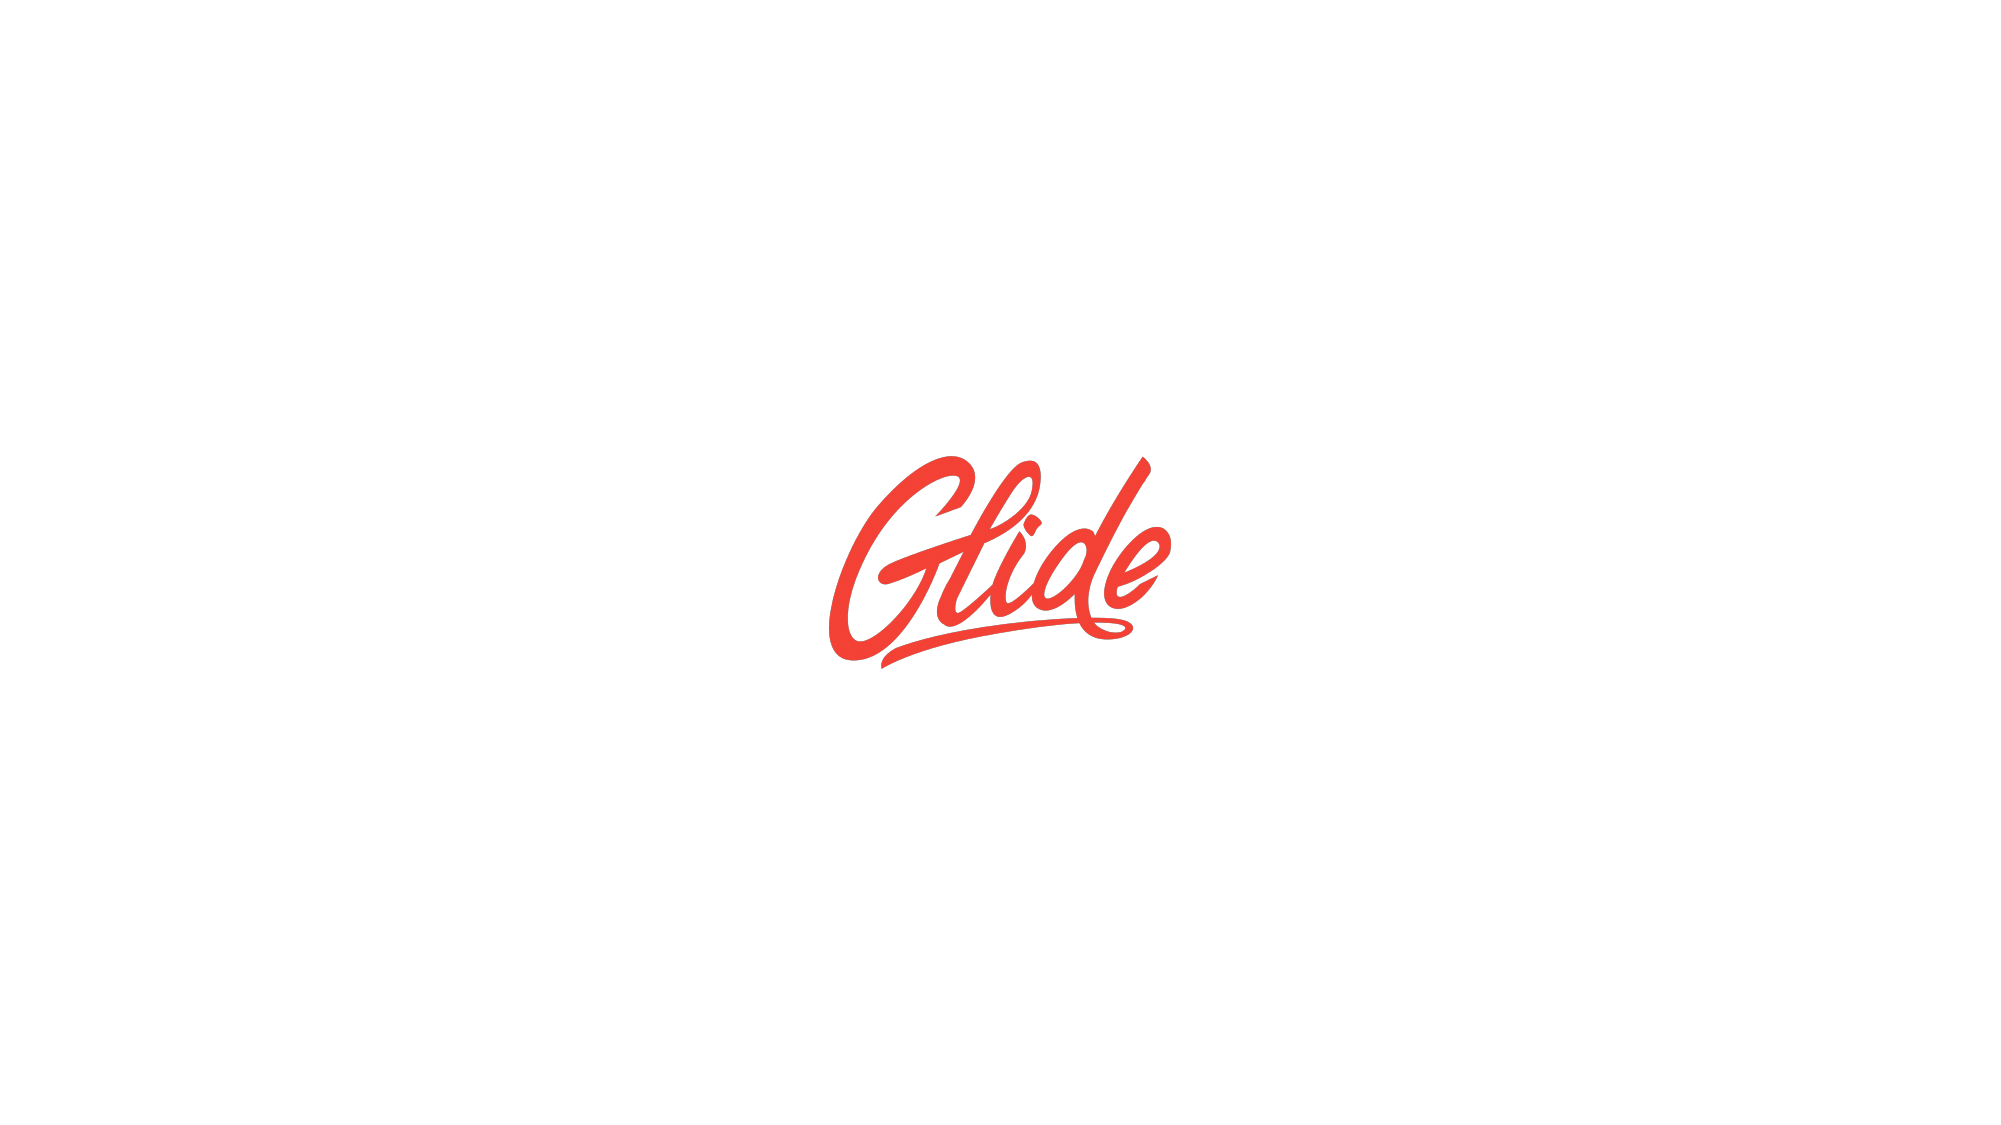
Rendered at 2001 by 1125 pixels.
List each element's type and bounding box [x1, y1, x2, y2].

picture [829, 456, 1171, 669]
